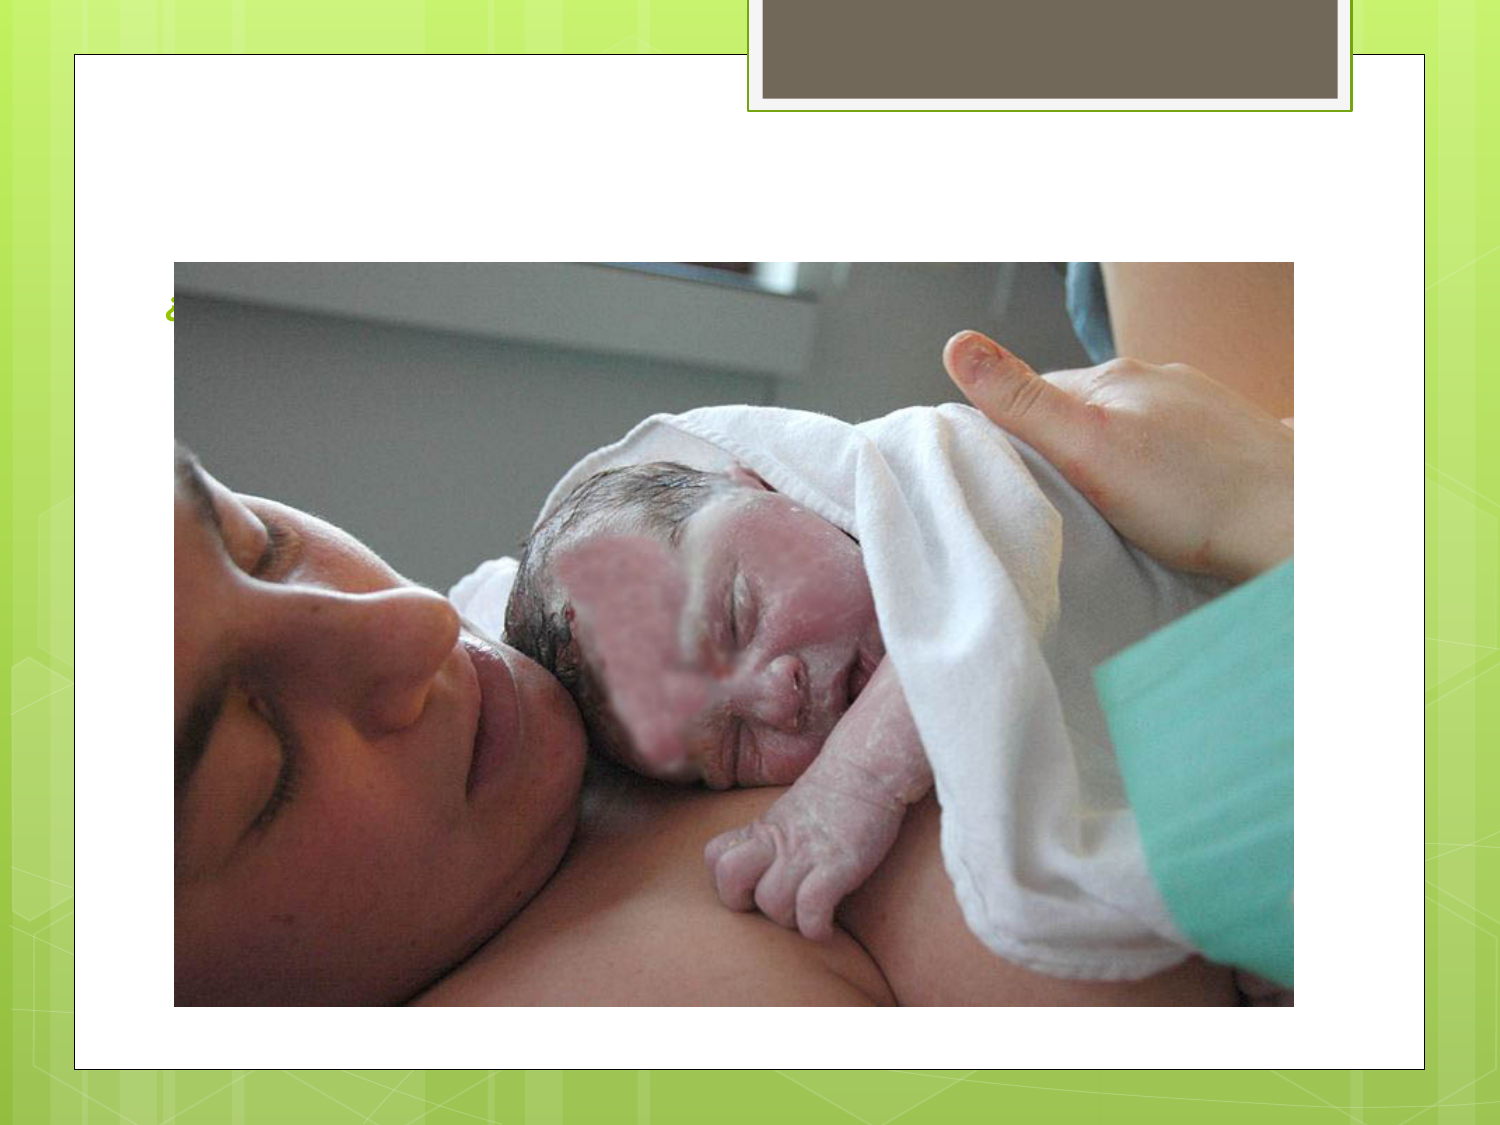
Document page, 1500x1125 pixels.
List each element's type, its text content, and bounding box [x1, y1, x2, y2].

title ¿Qué está pensando esta madre al mirar a su bebé recién nacido? [150, 249, 1303, 431]
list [174, 262, 1294, 1007]
